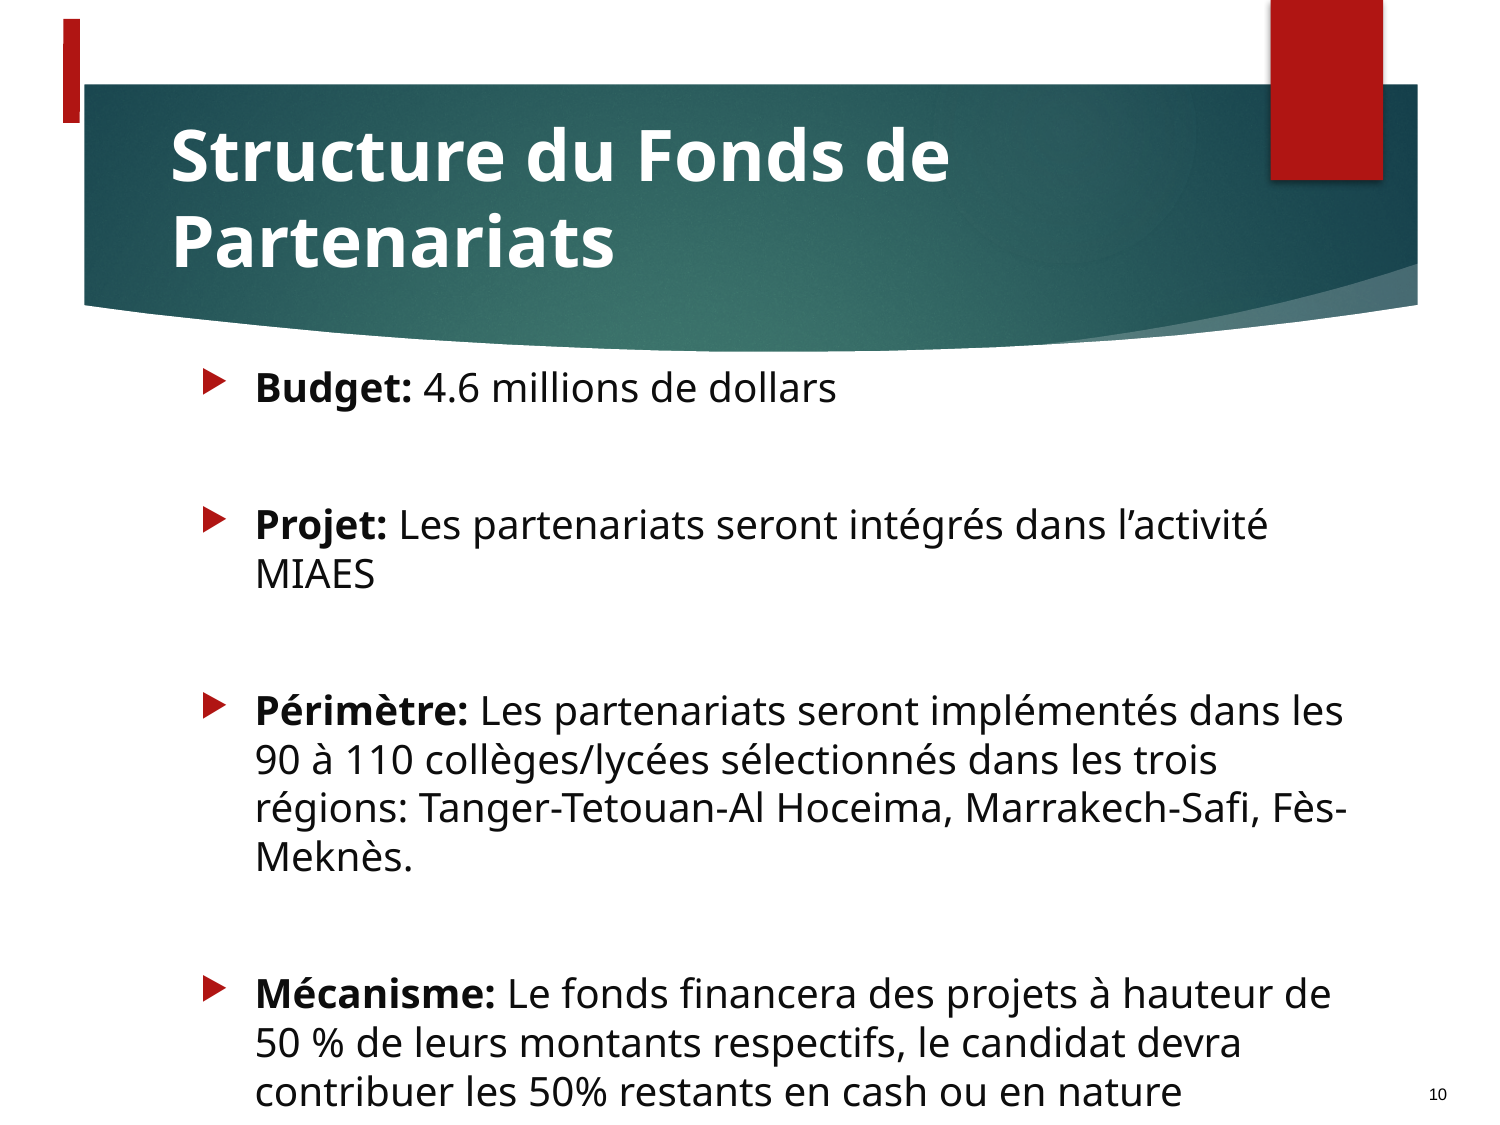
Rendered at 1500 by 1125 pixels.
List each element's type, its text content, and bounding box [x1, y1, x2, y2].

title Structure du Fonds de Partenariats [155, 102, 1345, 290]
list Budget: 4.6 millions de dollars Projet: Les partenariats seront intégrés dans l’activité MIAES Périmètre: Les partenariats seront implémentés dans les 90 à 110 collèges/lycées sélectionnés dans les trois régions: Tanger-Tetouan-Al Hoceima, Marrakech-Safi, Fès-Meknès. Mécanisme: Le fonds financera des projets à hauteur de 50 % de leurs montants respectifs, le candidat devra contribuer les 50% restants en cash ou en nature [185, 354, 1394, 1125]
